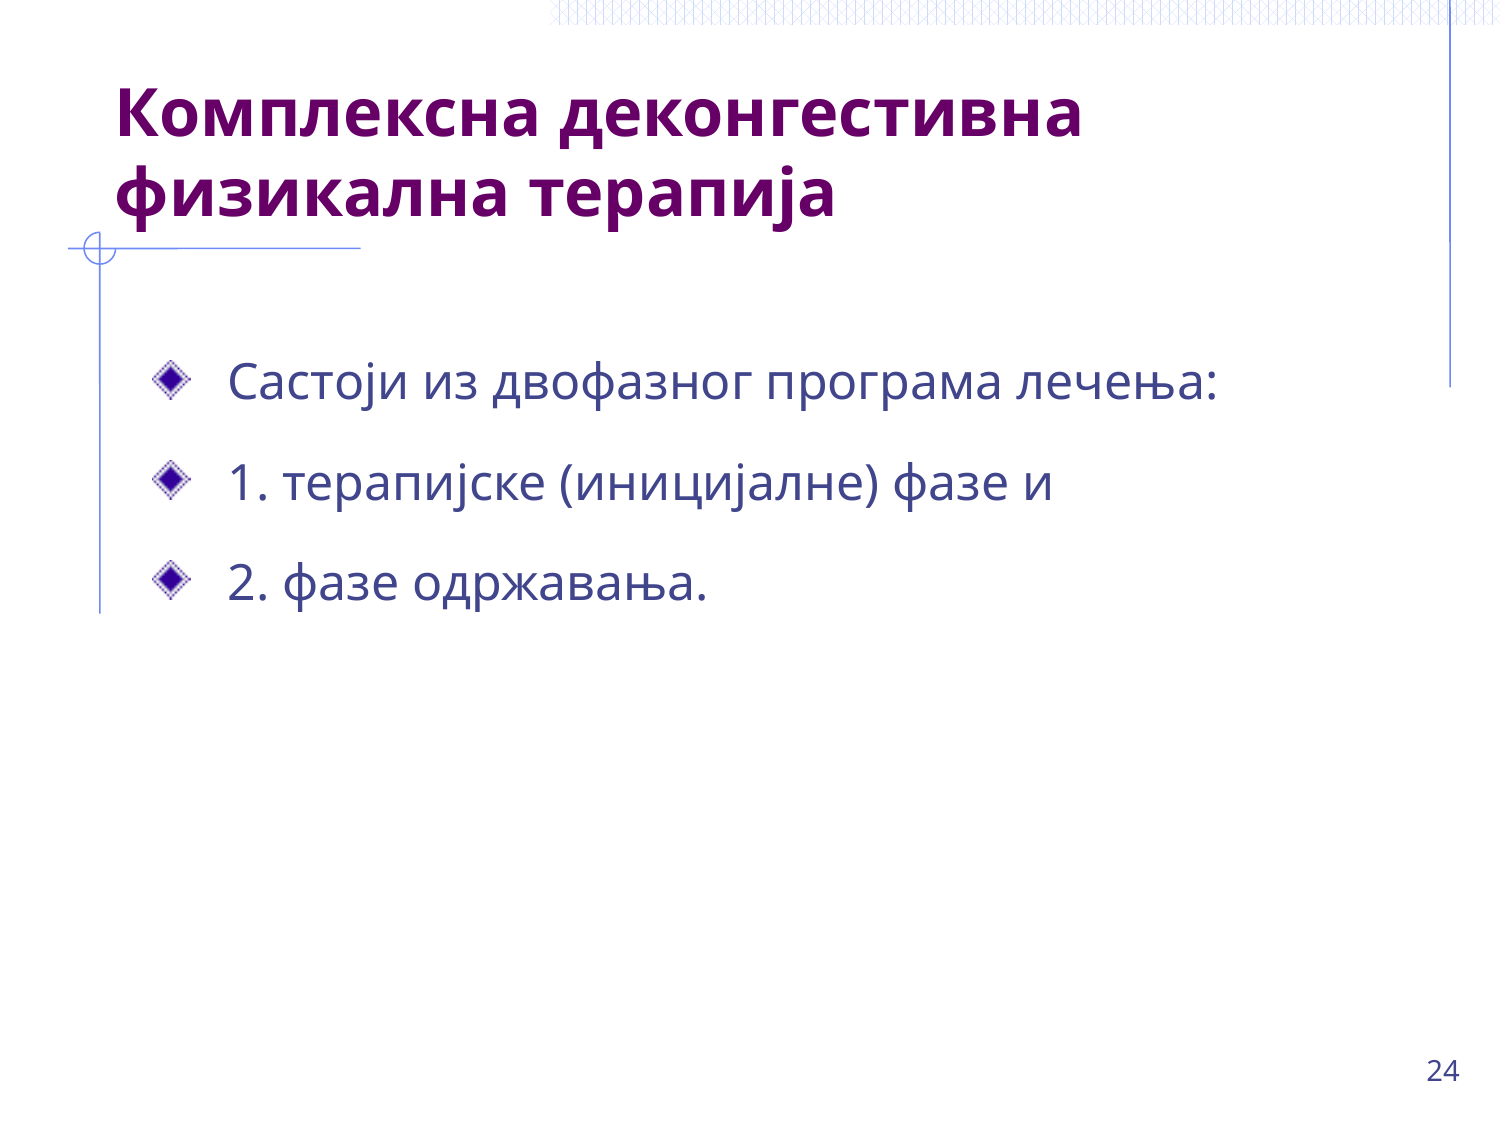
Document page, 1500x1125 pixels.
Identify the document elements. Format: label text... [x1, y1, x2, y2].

picture [152, 460, 191, 500]
slide_number 24 [1162, 1025, 1475, 1100]
picture [152, 360, 191, 400]
picture [152, 560, 191, 600]
list Састоји из двофазног програма лечења: 1. терапијске (иницијалне) фазе и 2. фазе одржавања. [137, 312, 1413, 988]
title Комплексна деконгестивна физикална терапија [99, 49, 1376, 238]
